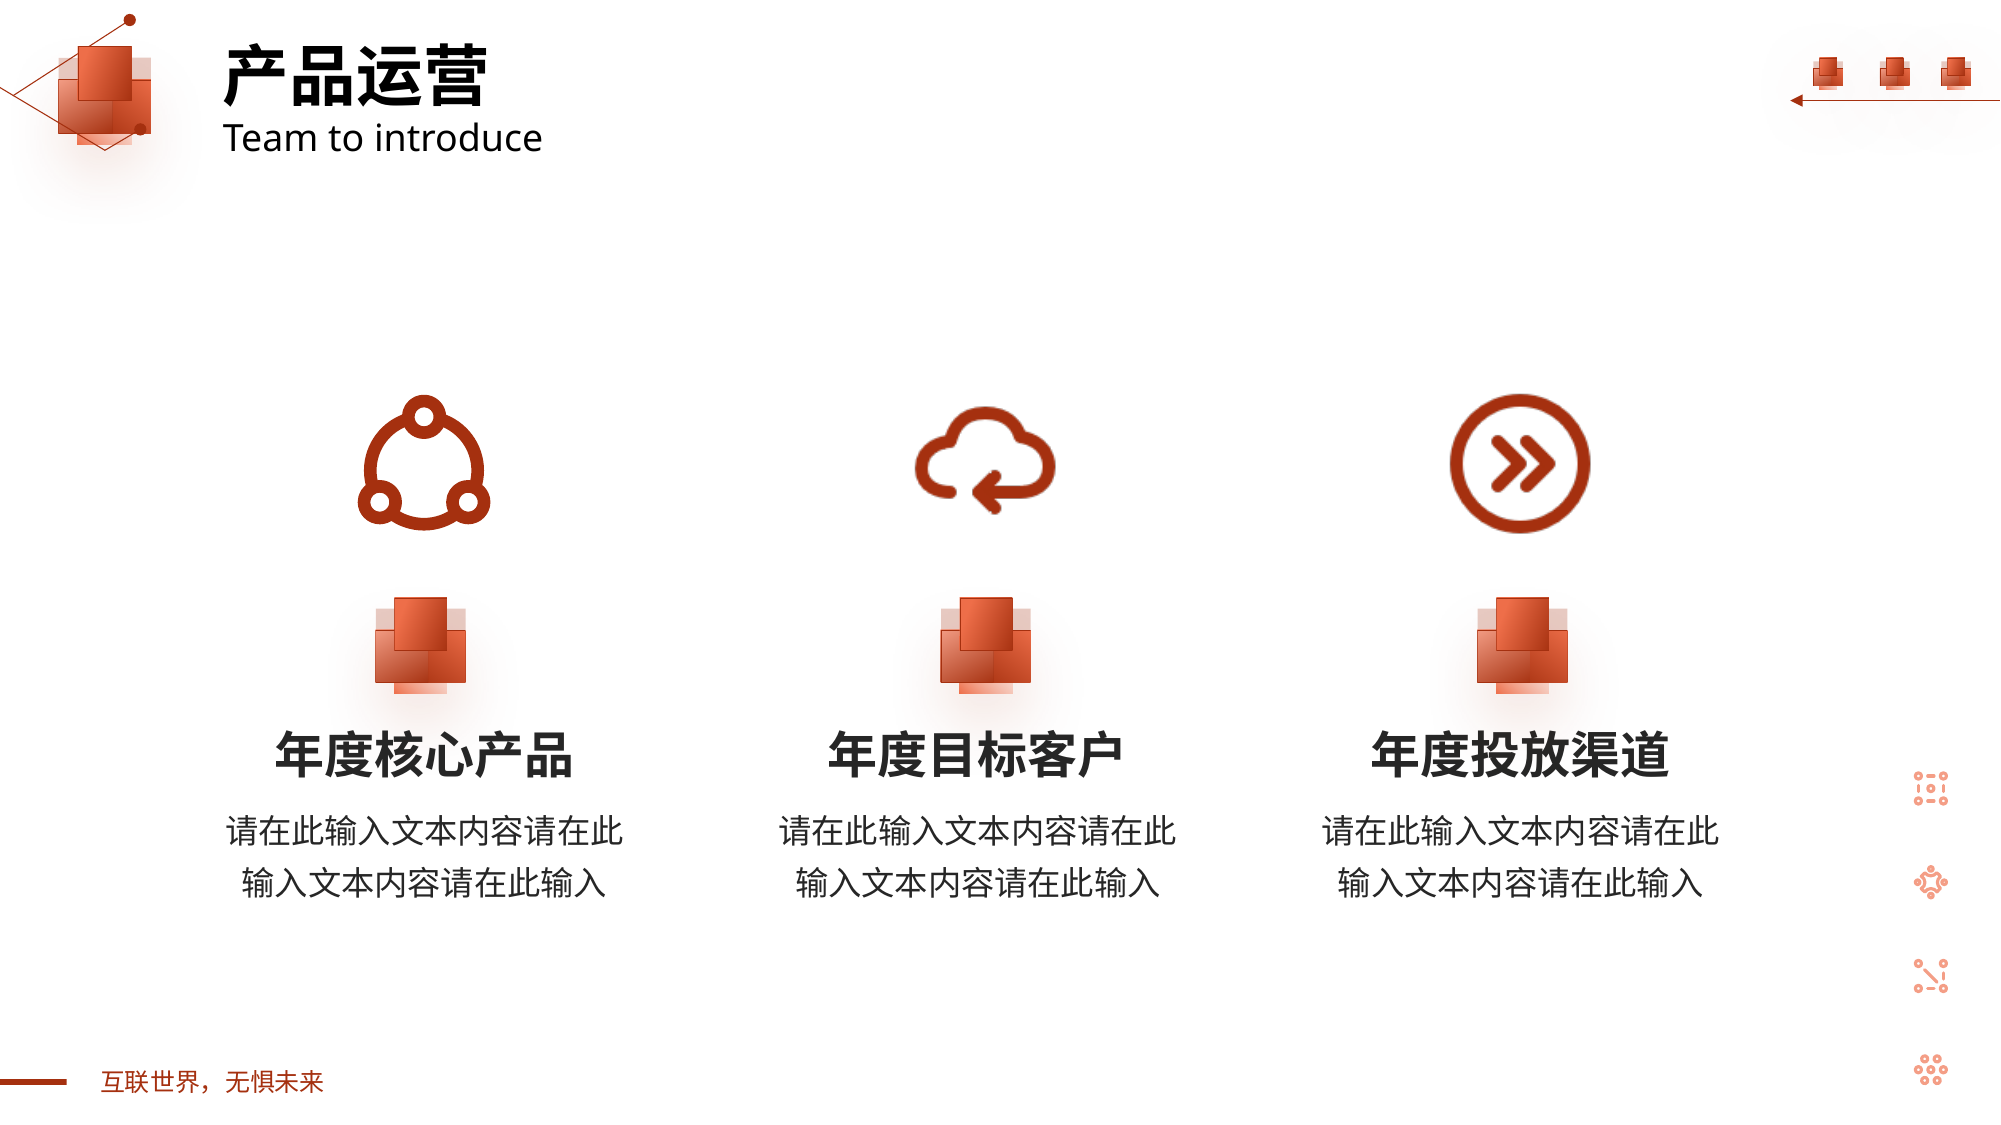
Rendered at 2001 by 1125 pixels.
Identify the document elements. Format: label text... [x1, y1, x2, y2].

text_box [363, 401, 485, 525]
list Team to introduce [207, 111, 566, 168]
list 产品运营 [207, 35, 593, 124]
text_box [746, 314, 1205, 917]
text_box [375, 597, 466, 694]
picture [1444, 388, 1597, 541]
text_box [201, 314, 660, 917]
text_box [1291, 314, 1750, 917]
picture [909, 388, 1062, 541]
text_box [1477, 597, 1568, 694]
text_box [940, 597, 1031, 694]
